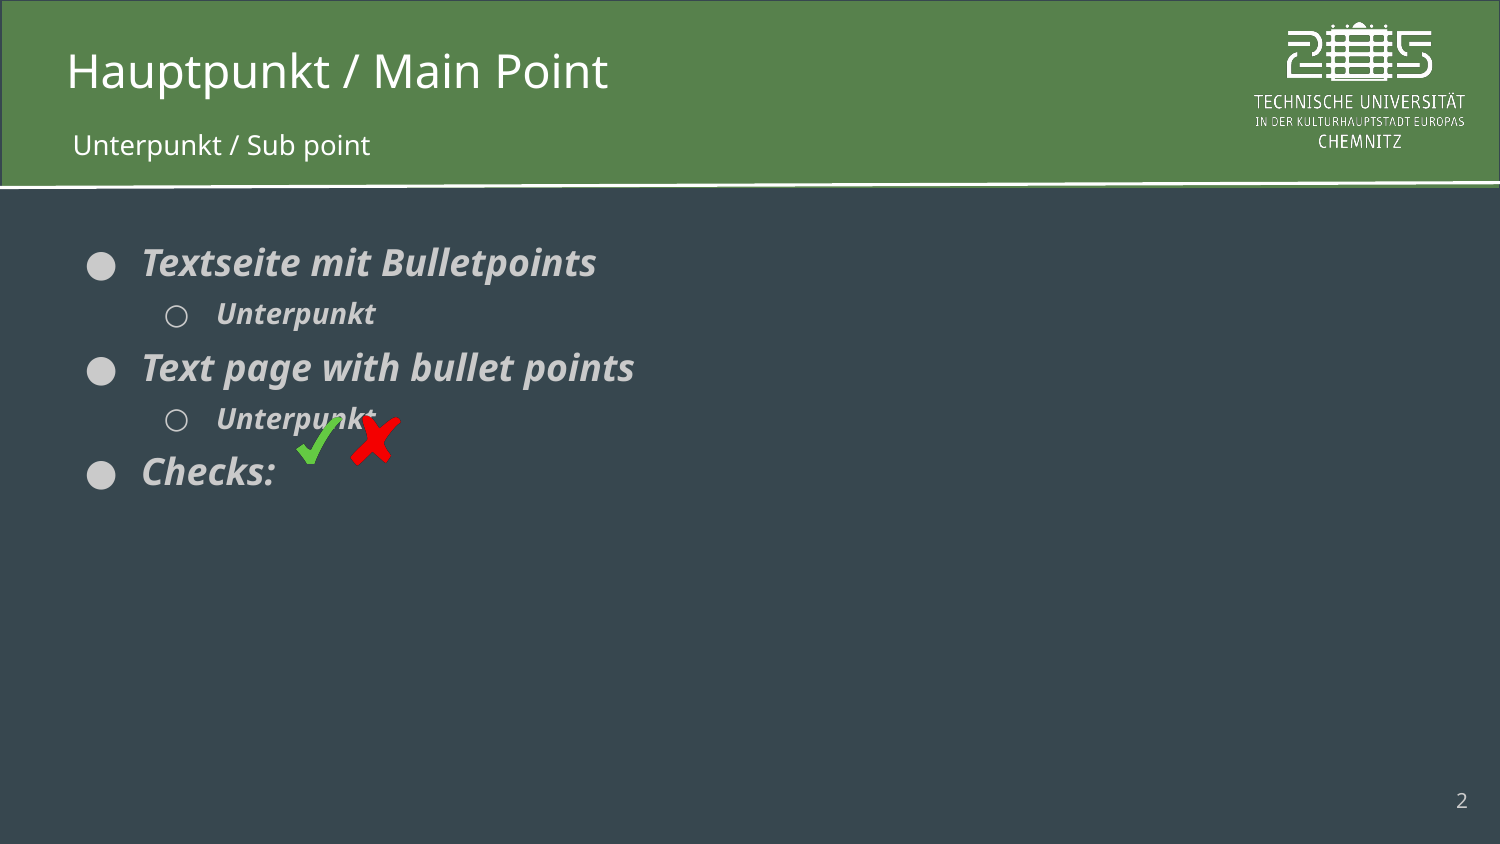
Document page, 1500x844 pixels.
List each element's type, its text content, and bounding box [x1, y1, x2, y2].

title Hauptpunkt / Main Point [51, 23, 1449, 117]
list Textseite mit Bulletpoints Unterpunkt Text page with bullet points Unterpunkt Checks: [51, 214, 1449, 821]
picture [330, 185, 1500, 189]
picture [294, 416, 343, 465]
title Unterpunkt / Sub point [57, 111, 1456, 180]
slide_number ‹#› [1392, 767, 1483, 833]
picture [349, 414, 401, 467]
picture [0, 0, 1500, 185]
